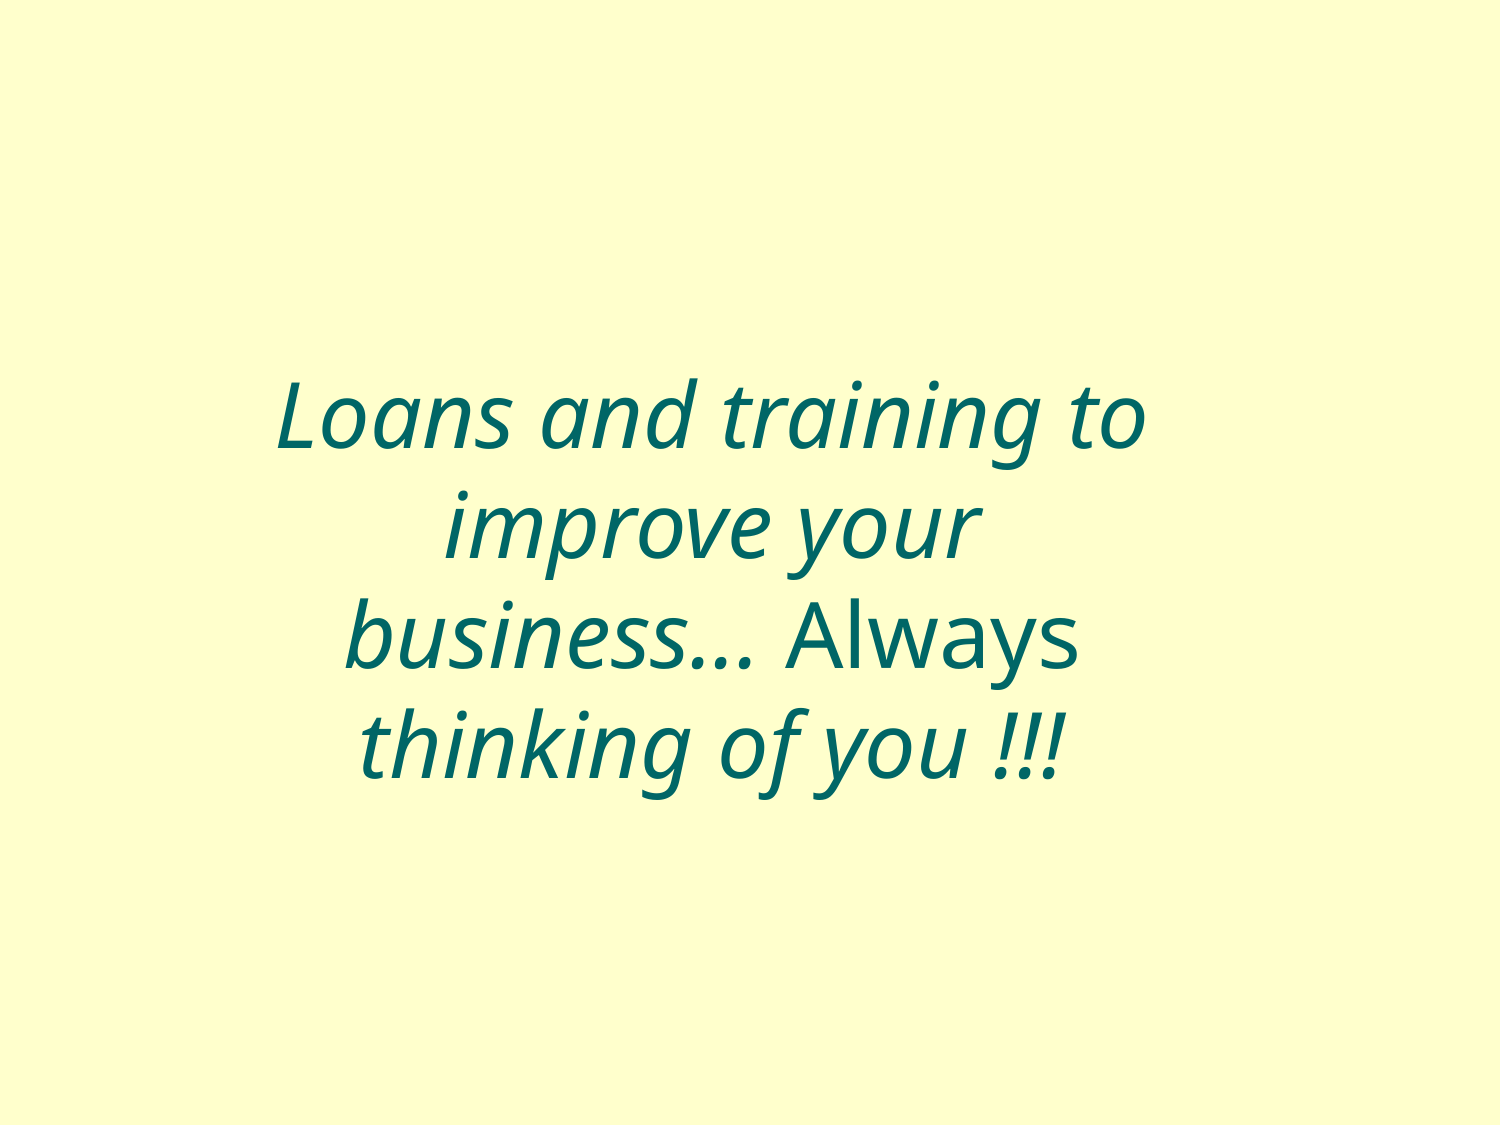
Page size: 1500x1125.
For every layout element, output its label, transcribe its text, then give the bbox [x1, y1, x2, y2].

text_box Loans and training to improve your business... Always thinking of you !!! [224, 349, 1200, 805]
